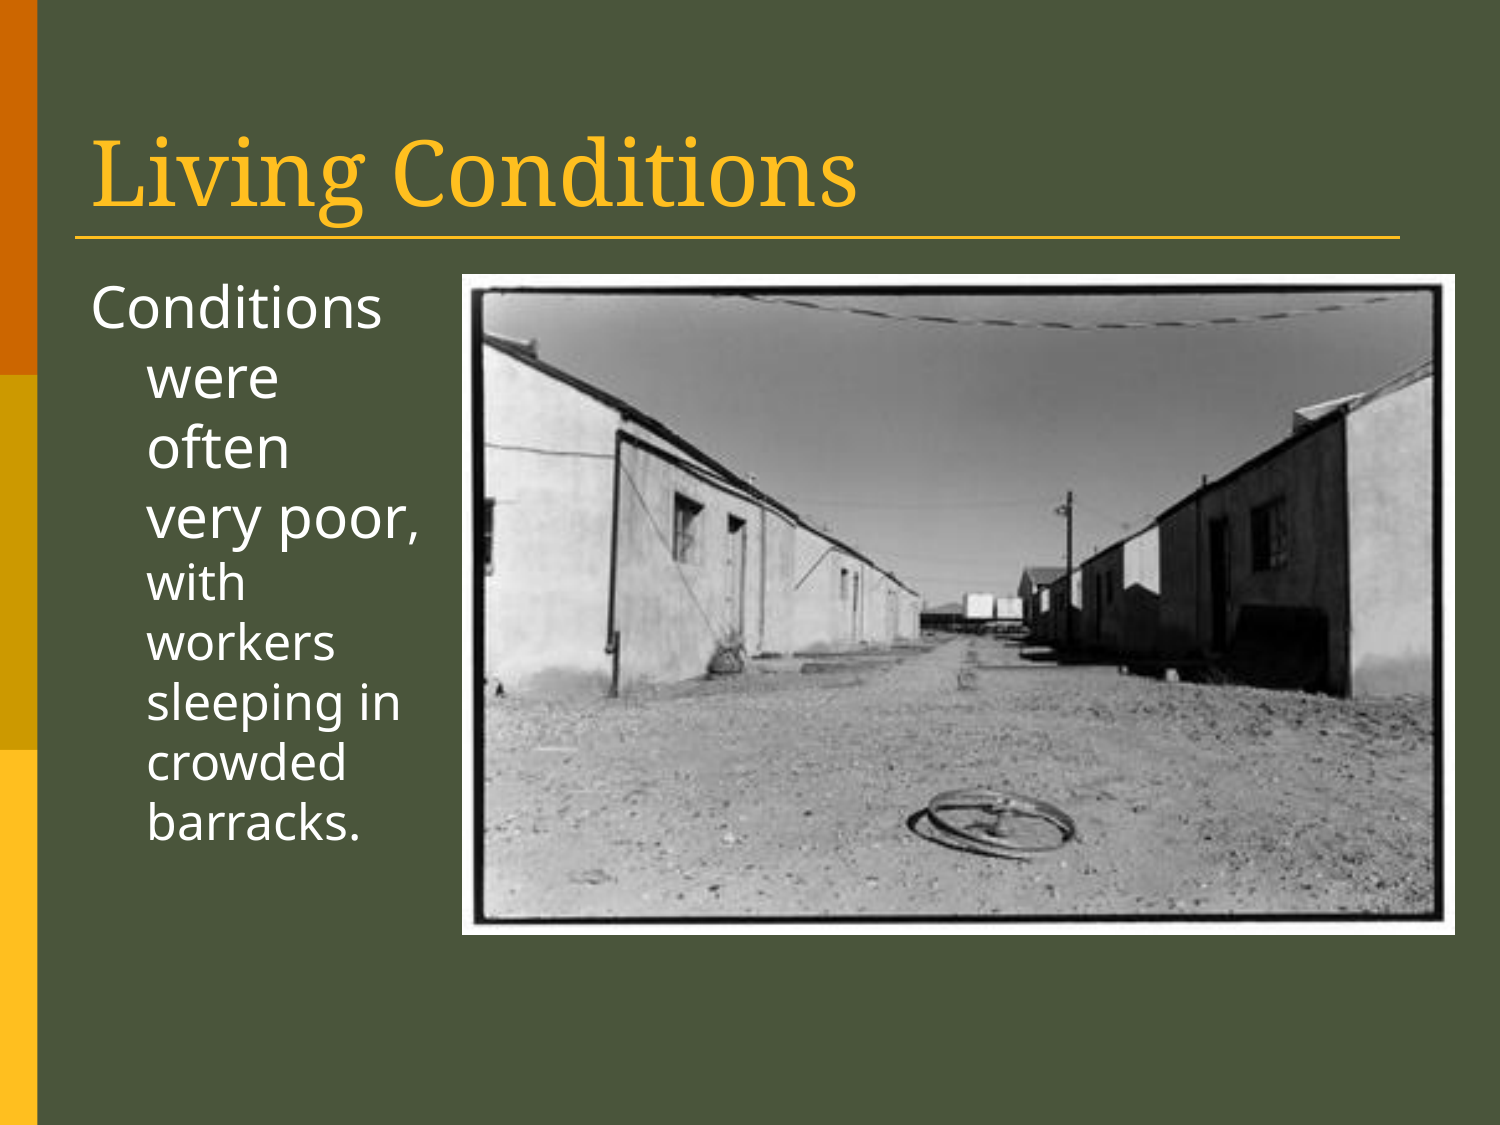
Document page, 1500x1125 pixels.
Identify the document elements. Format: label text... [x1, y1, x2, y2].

title Living Conditions [75, 45, 1425, 233]
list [462, 274, 1455, 935]
list Conditions were often very poor, with workers sleeping in crowded barracks. [75, 262, 438, 1006]
